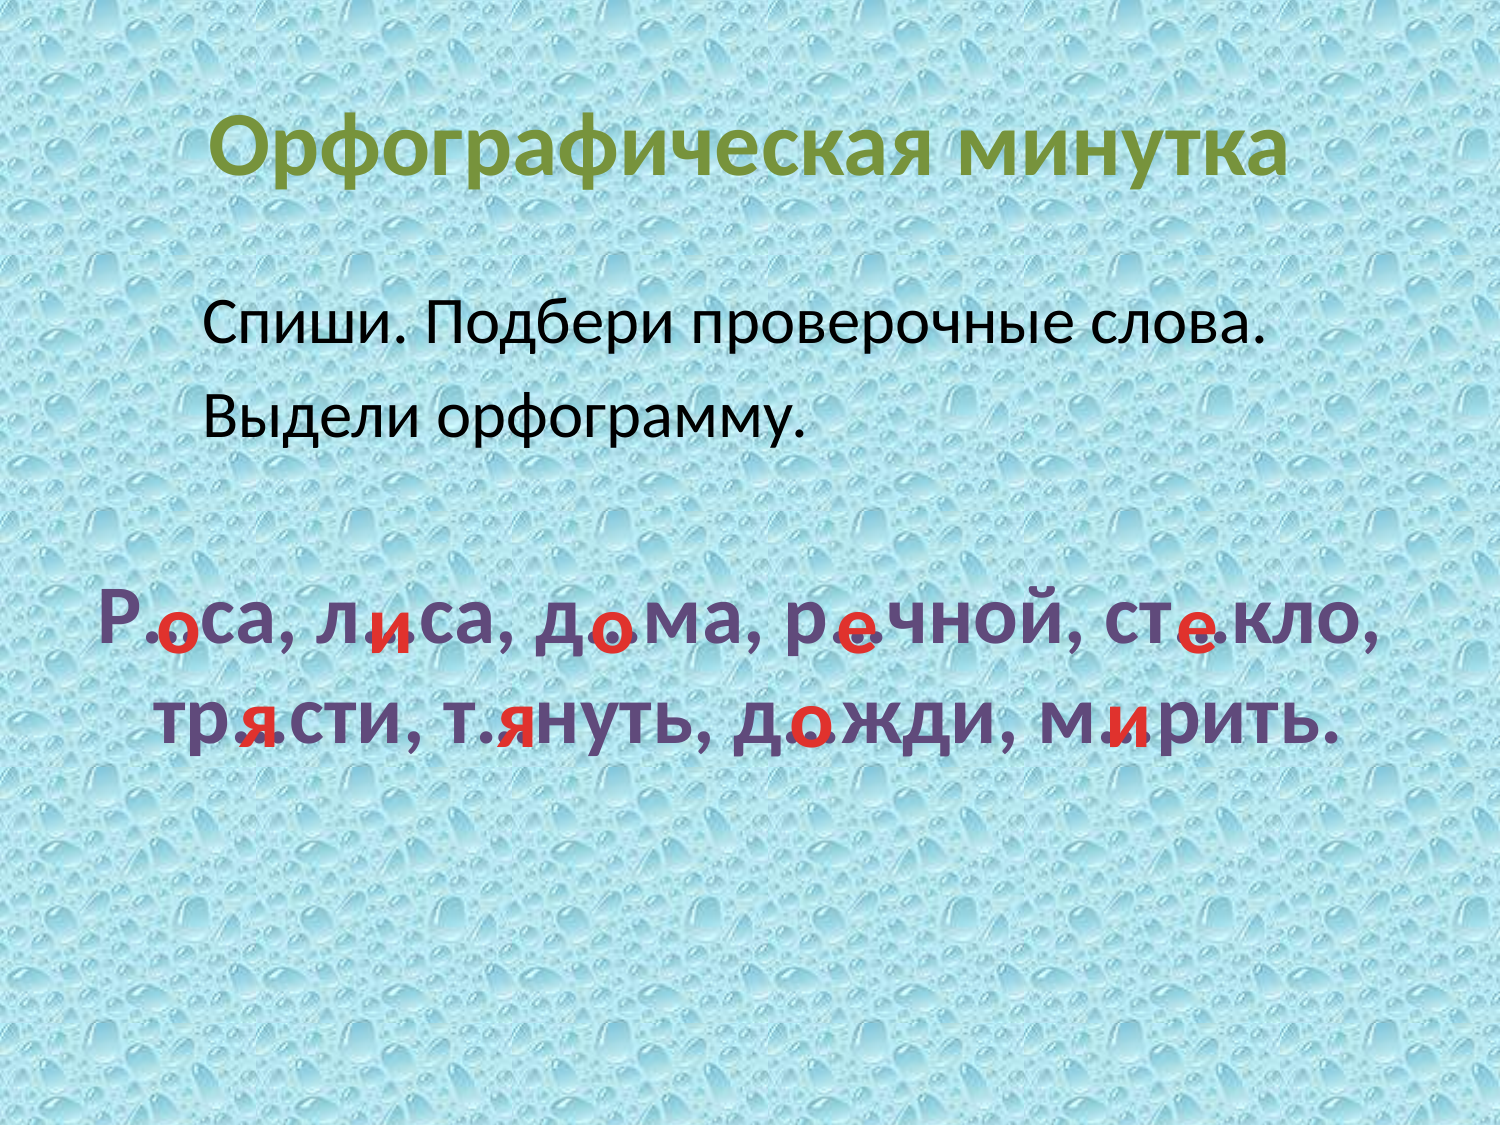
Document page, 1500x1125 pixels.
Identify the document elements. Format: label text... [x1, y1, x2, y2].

text_box о [574, 562, 650, 678]
text_box и [1090, 656, 1168, 772]
text_box е [821, 562, 894, 678]
text_box я [481, 656, 553, 772]
title Орфографическая минутка [75, 45, 1425, 233]
text_box о [774, 656, 850, 772]
text_box е [1160, 562, 1234, 678]
picture [0, 0, 1500, 1125]
list Спиши. Подбери проверочные слова. Выдели орфограмму. Р…са, л…са, д…ма, р…чной, ст…кло, тр…сти, т…нуть, д…жди, м…рить. [82, 269, 1432, 1012]
text_box и [352, 562, 429, 678]
text_box я [223, 656, 296, 772]
text_box о [141, 562, 217, 678]
